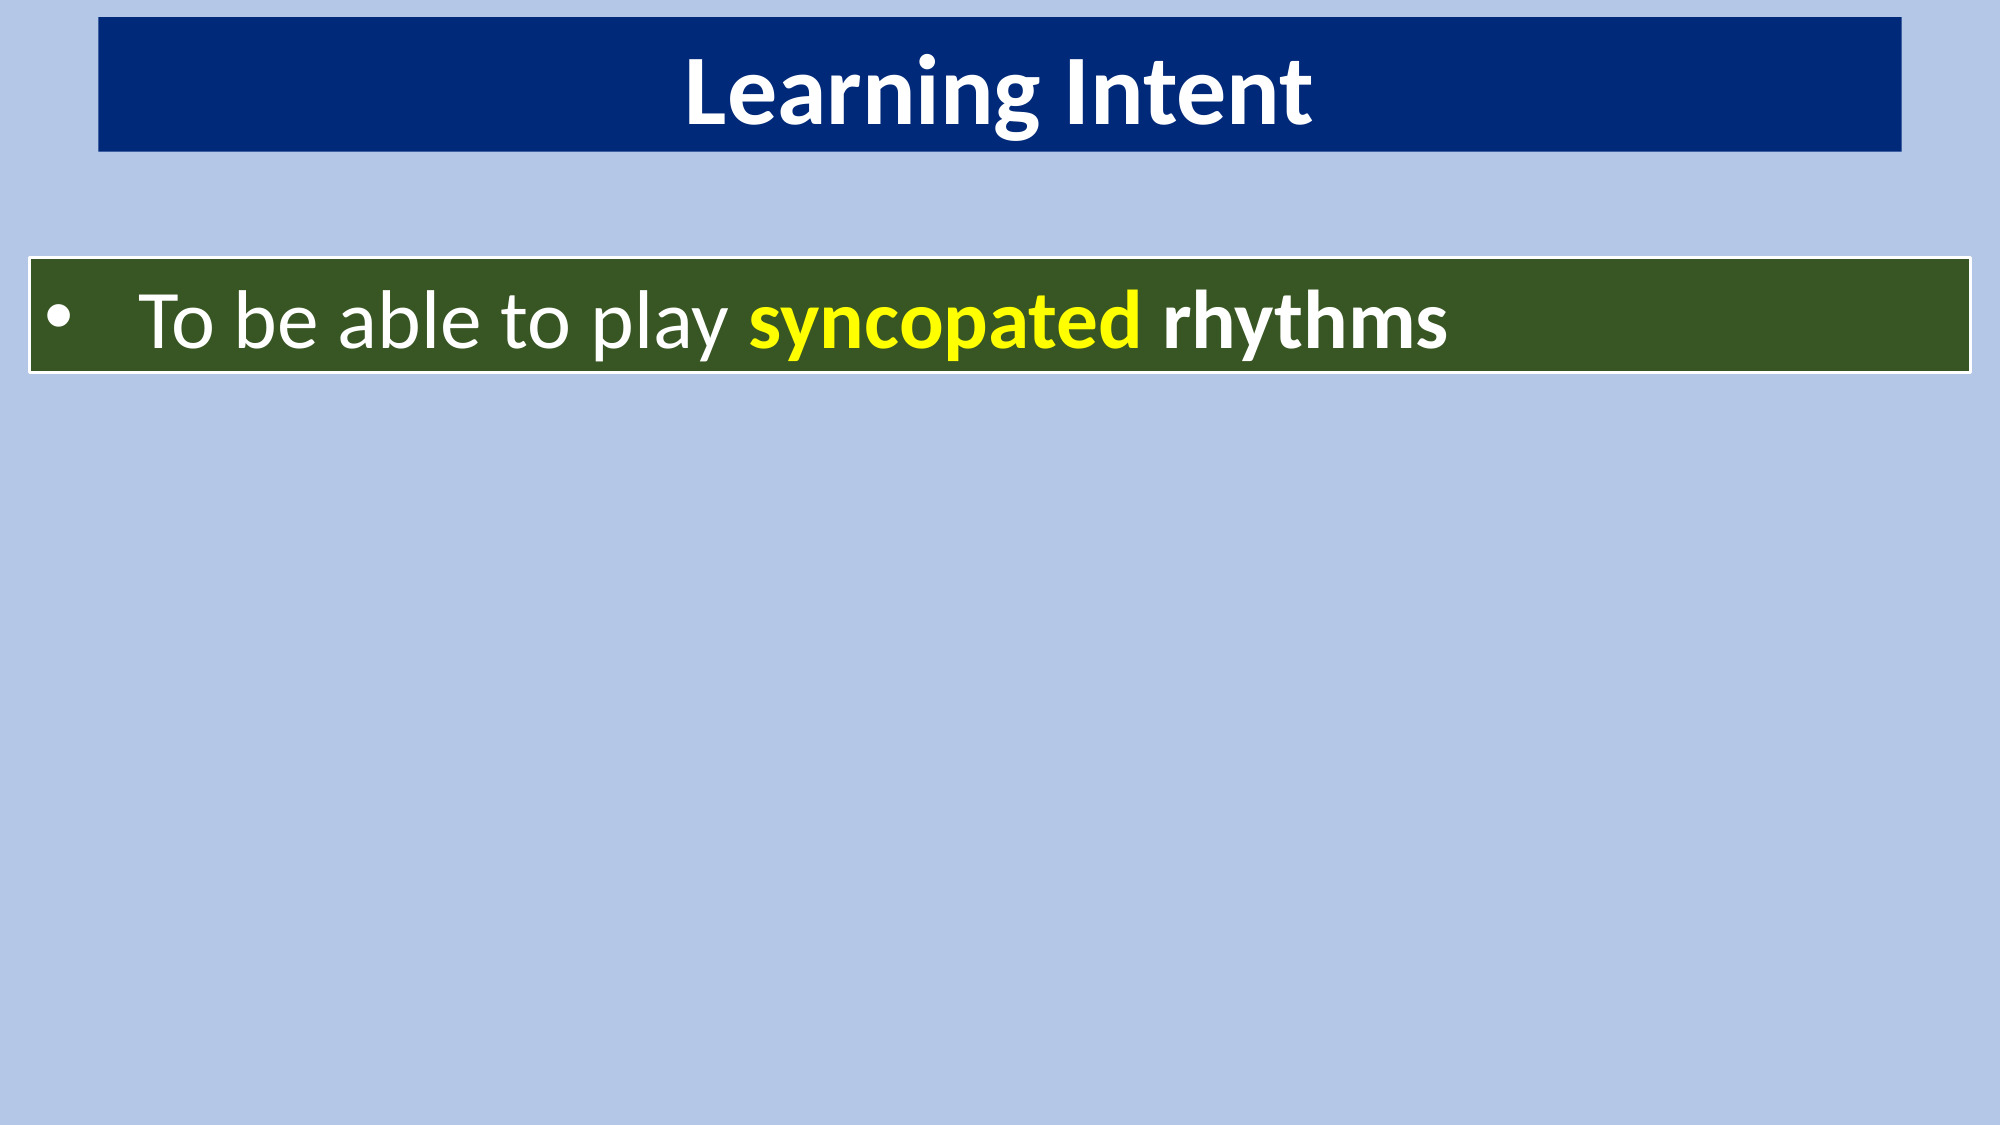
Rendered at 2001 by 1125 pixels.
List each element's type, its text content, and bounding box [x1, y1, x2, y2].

text_box Learning Intent [98, 17, 1902, 152]
text_box To be able to play syncopated rhythms [29, 257, 1971, 373]
